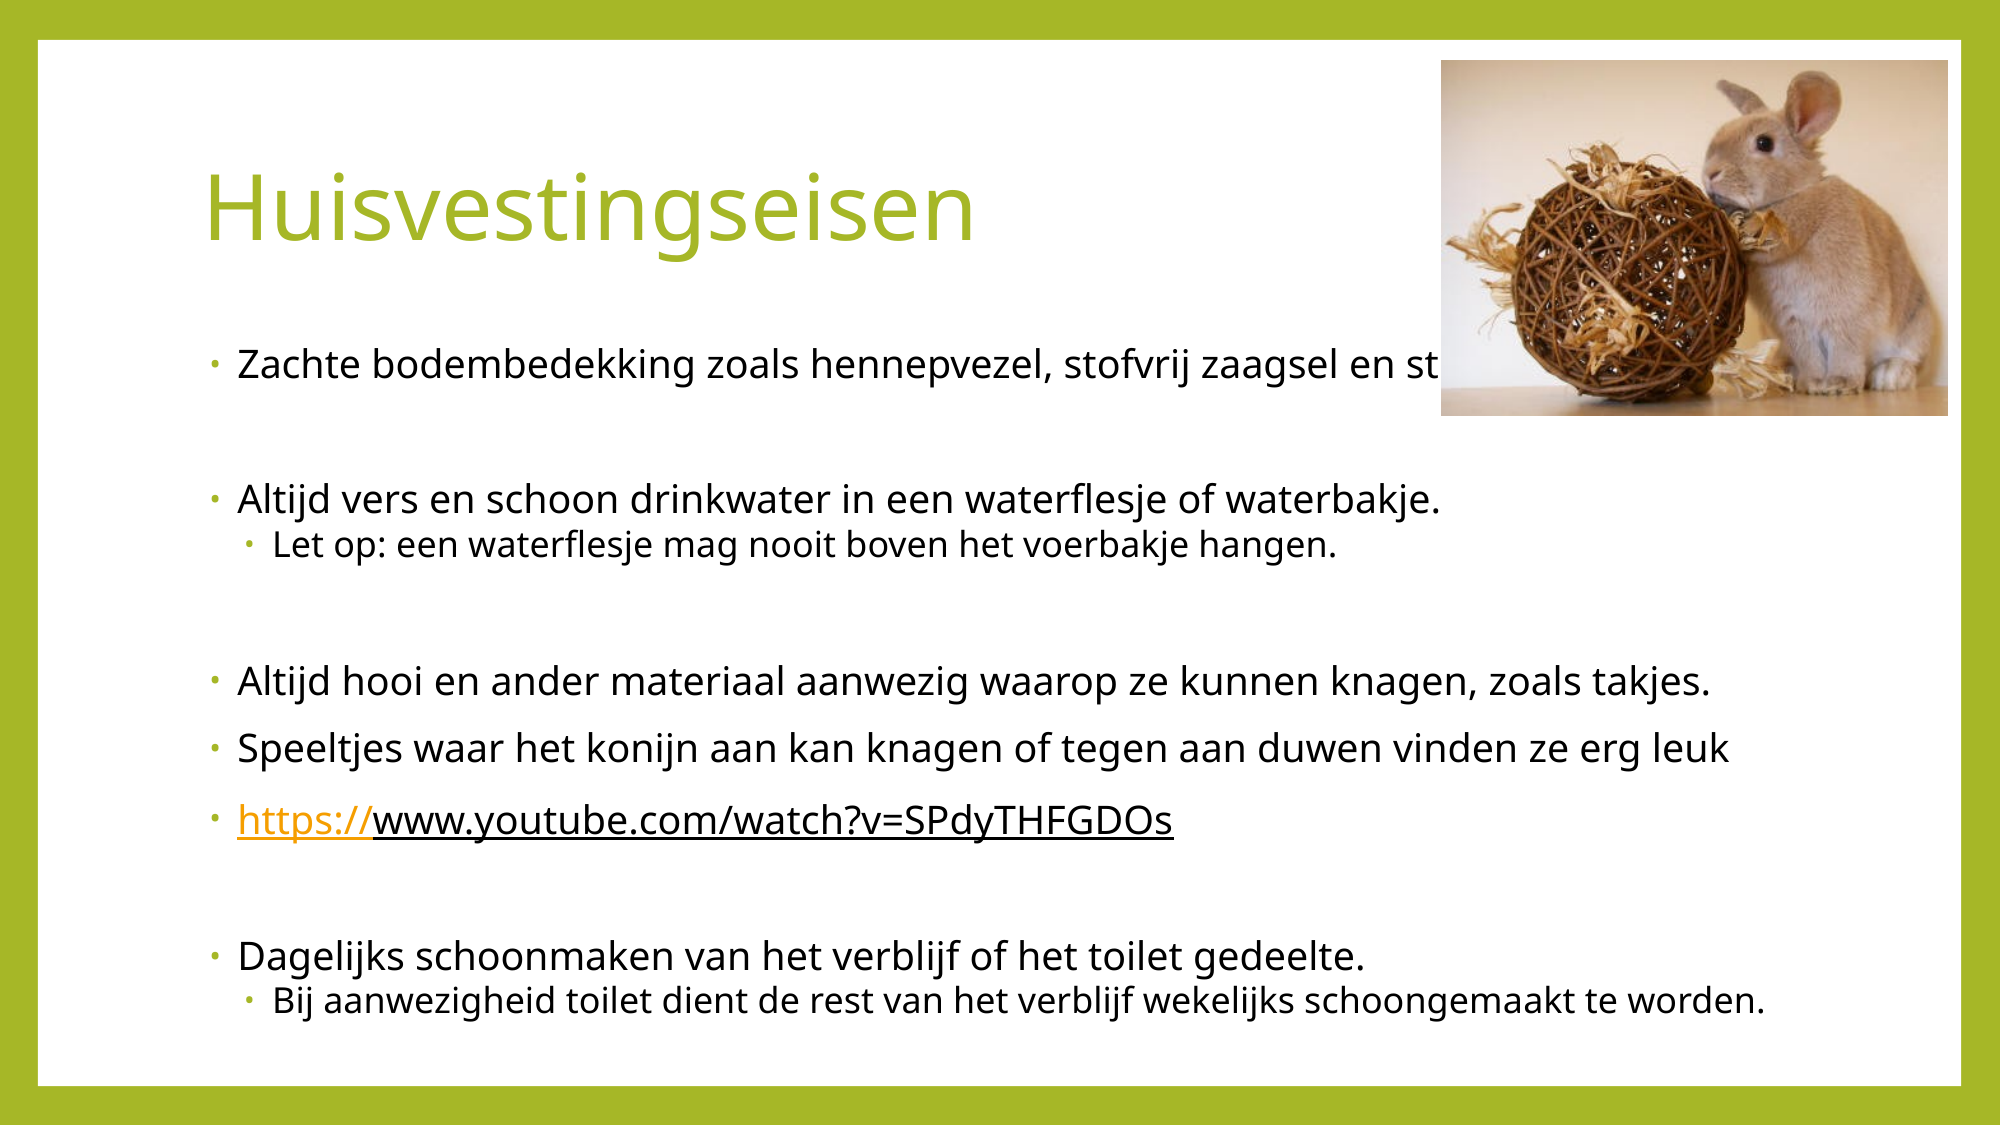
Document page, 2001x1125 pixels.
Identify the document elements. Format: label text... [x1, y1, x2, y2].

picture [1441, 60, 1948, 416]
list Zachte bodembedekking zoals hennepvezel, stofvrij zaagsel en stro. Altijd vers en schoon drinkwater in een waterflesje of waterbakje. Let op: een waterflesje mag nooit boven het voerbakje hangen. Altijd hooi en ander materiaal aanwezig waarop ze kunnen knagen, zoals takjes. Speeltjes waar het konijn aan kan knagen of tegen aan duwen vinden ze erg leuk https://www.youtube.com/watch?v=SPdyTHFGDOs Dagelijks schoonmaken van het verblijf of het toilet gedeelte. Bij aanwezigheid toilet dient de rest van het verblijf wekelijks schoongemaakt te worden. [187, 337, 1808, 1043]
title Huisvestingseisen [187, 99, 1435, 323]
